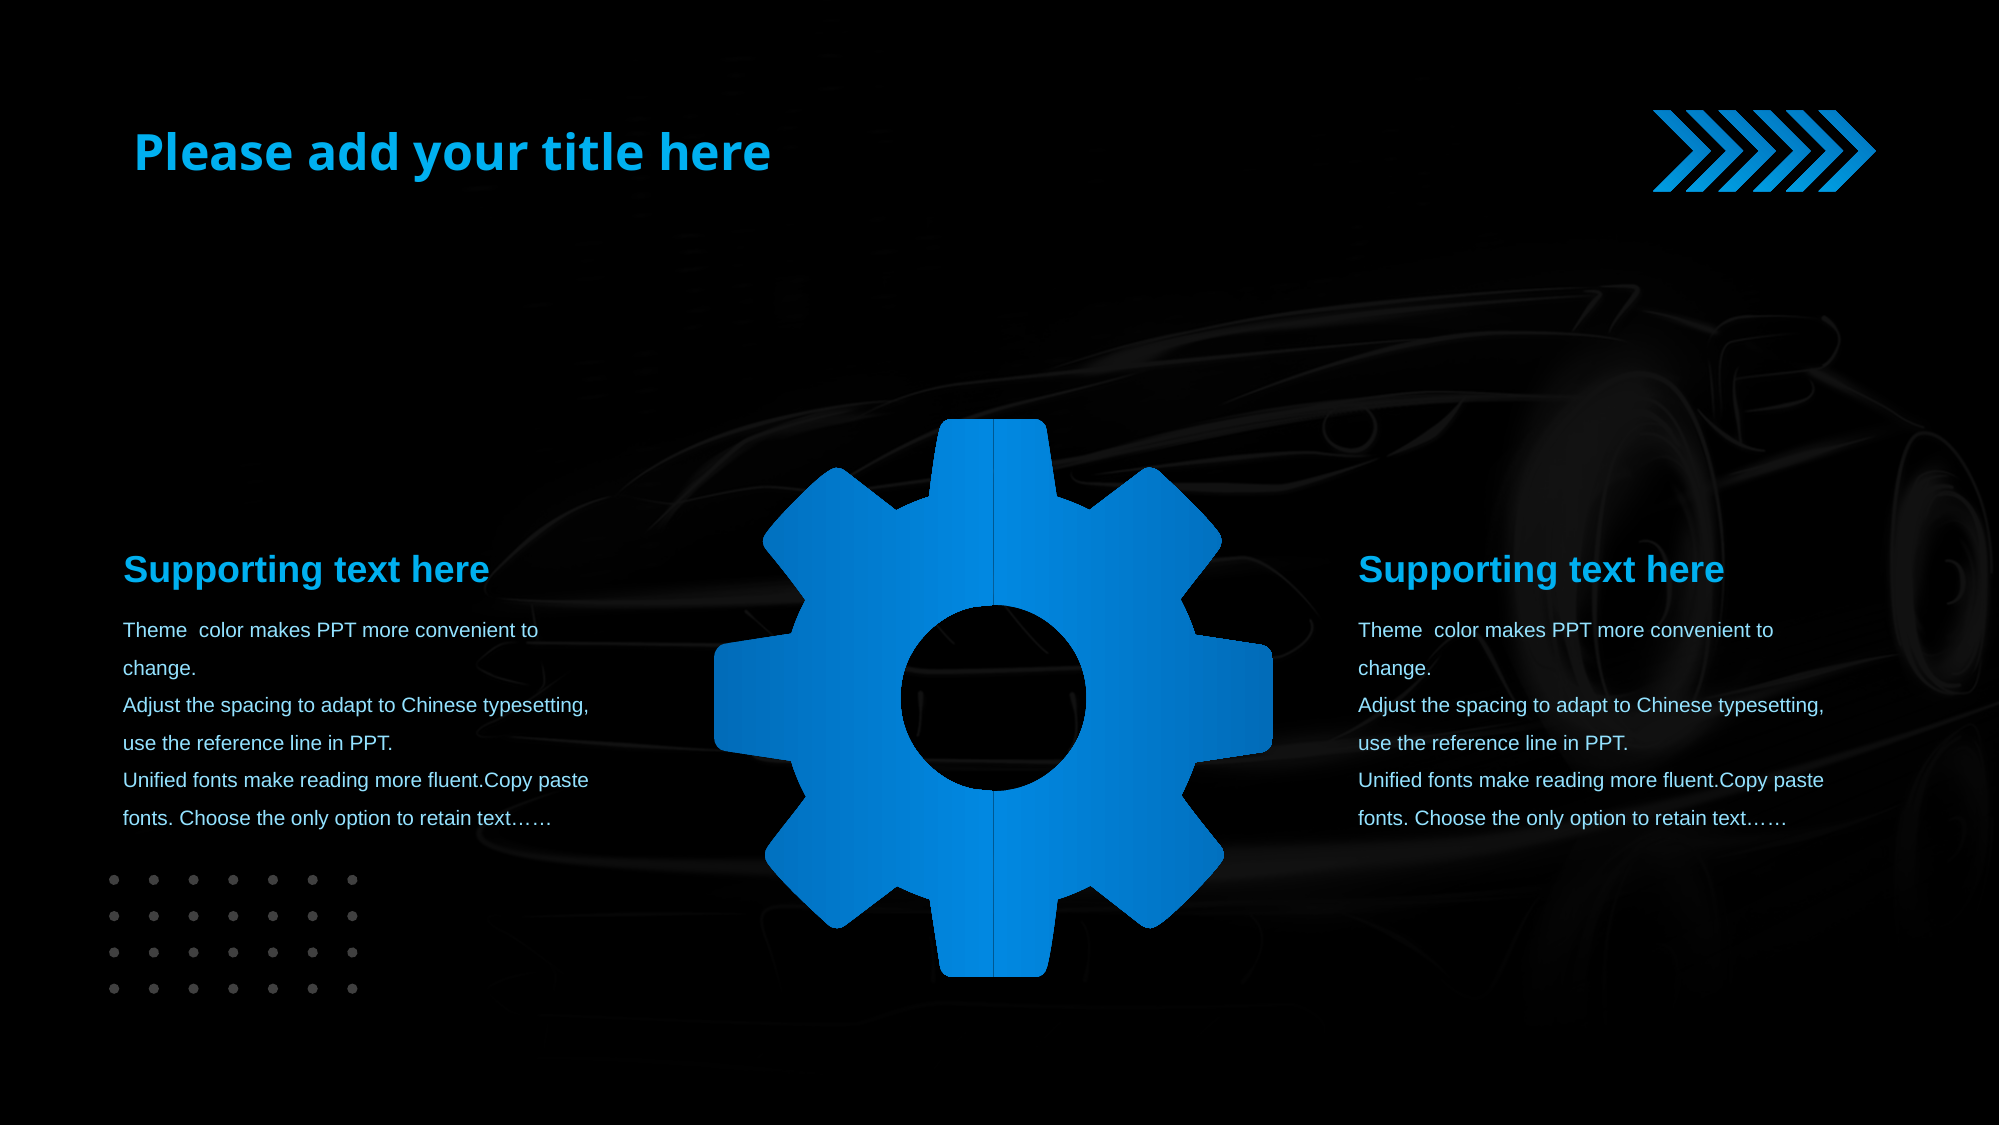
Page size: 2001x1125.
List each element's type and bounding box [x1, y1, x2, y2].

text_box [108, 418, 1865, 978]
